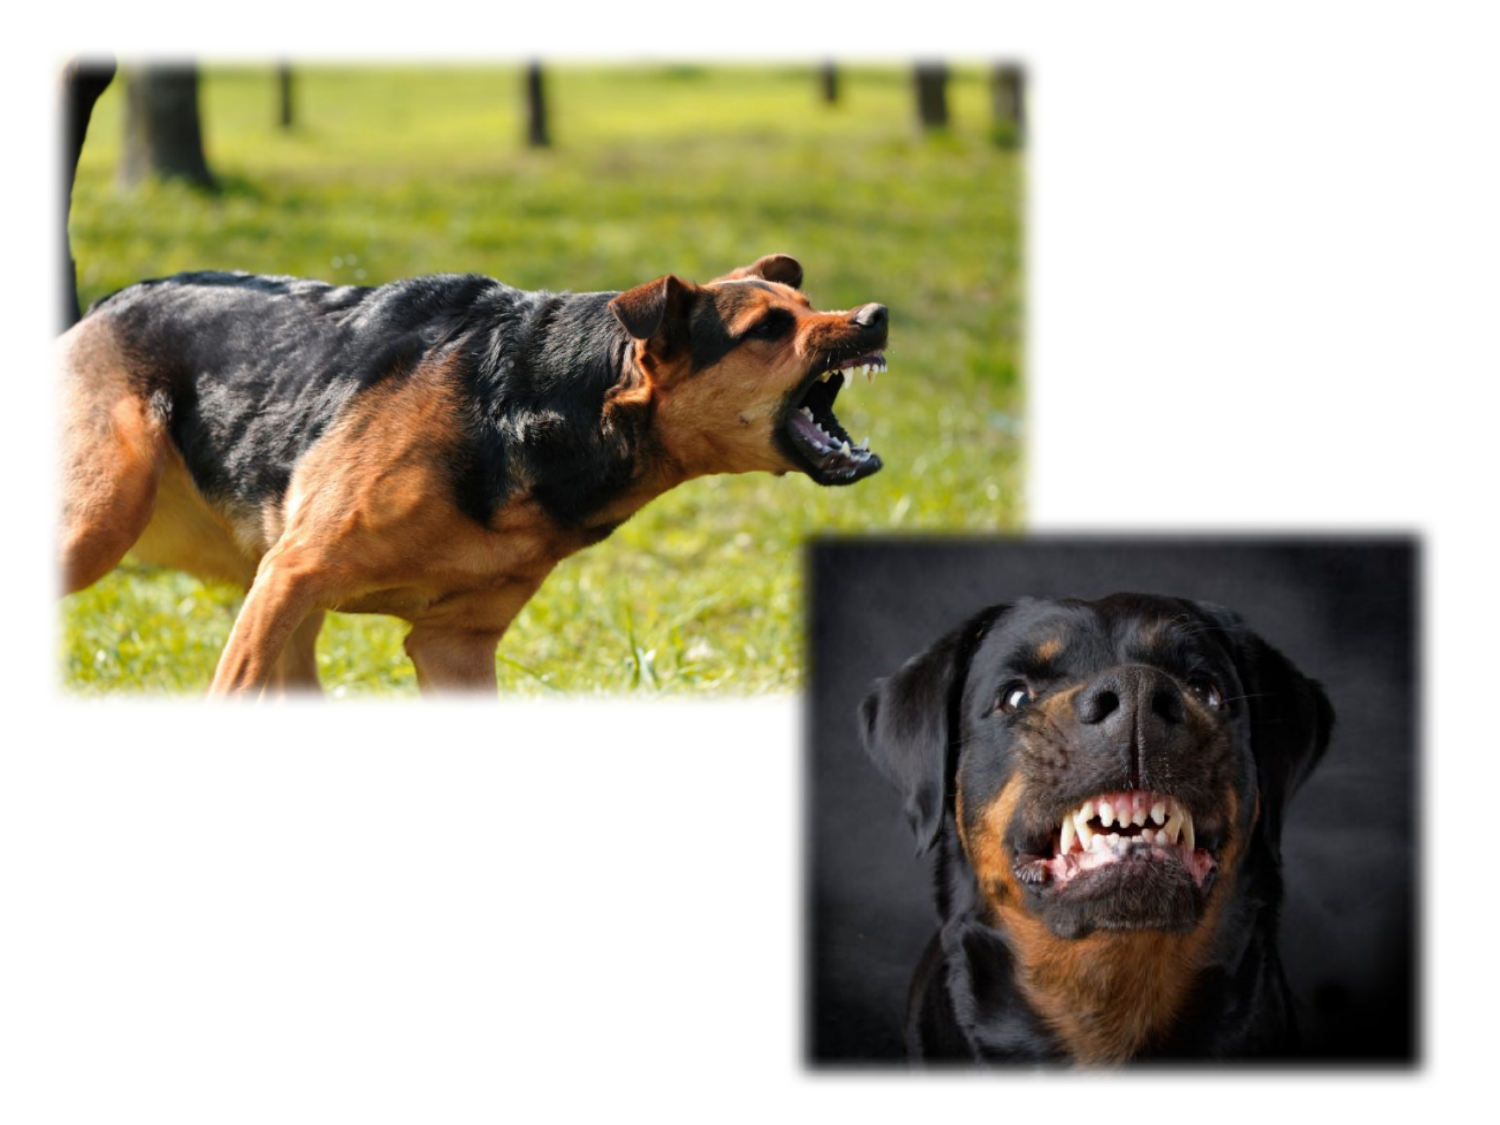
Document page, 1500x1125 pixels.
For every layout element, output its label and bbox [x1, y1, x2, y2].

picture [46, 46, 1440, 1091]
